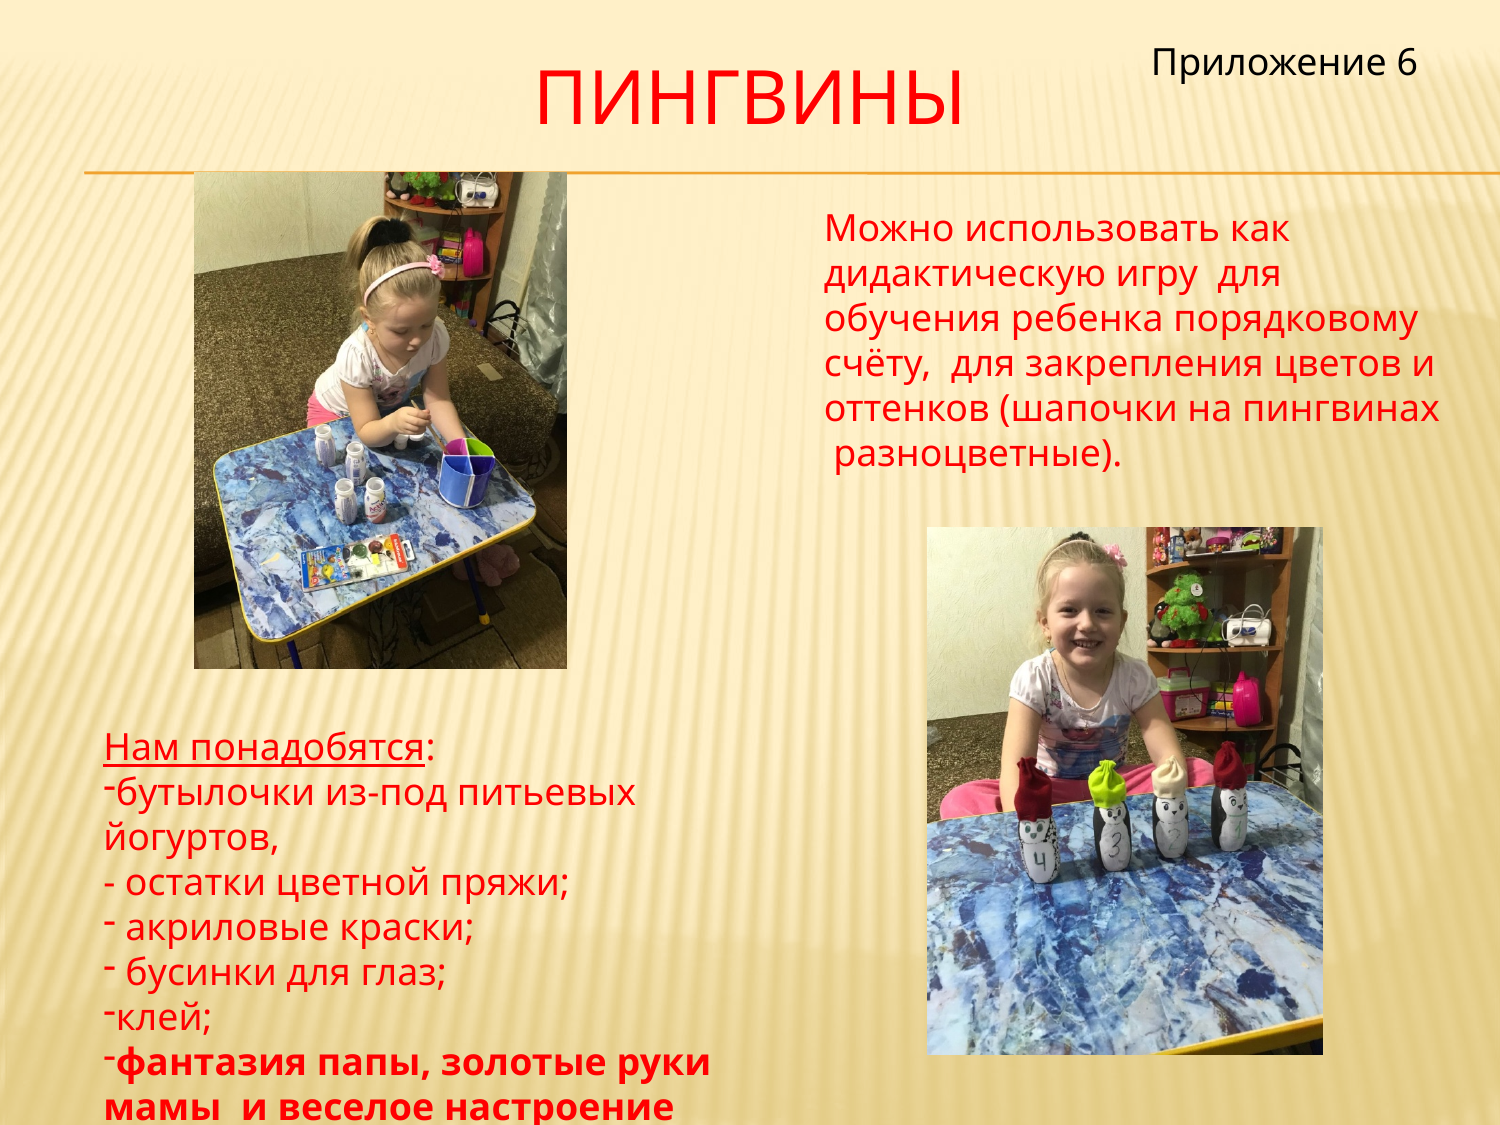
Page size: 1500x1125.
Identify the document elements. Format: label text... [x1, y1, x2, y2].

title Пингвины [75, 24, 1425, 164]
text_box Можно использовать как дидактическую игру для обучения ребенка порядковому счёту, для закрепления цветов и оттенков (шапочки на пингвинах разноцветные). [809, 196, 1459, 481]
picture [926, 526, 1324, 1055]
text_box Приложение 6 [1136, 30, 1434, 91]
text_box Нам понадобятся: бутылочки из-под питьевых йогуртов, - остатки цветной пряжи; акриловые краски; бусинки для глаз; клей; фантазия папы, золотые руки мамы и веселое настроение дочки! [88, 715, 809, 1125]
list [194, 172, 568, 670]
